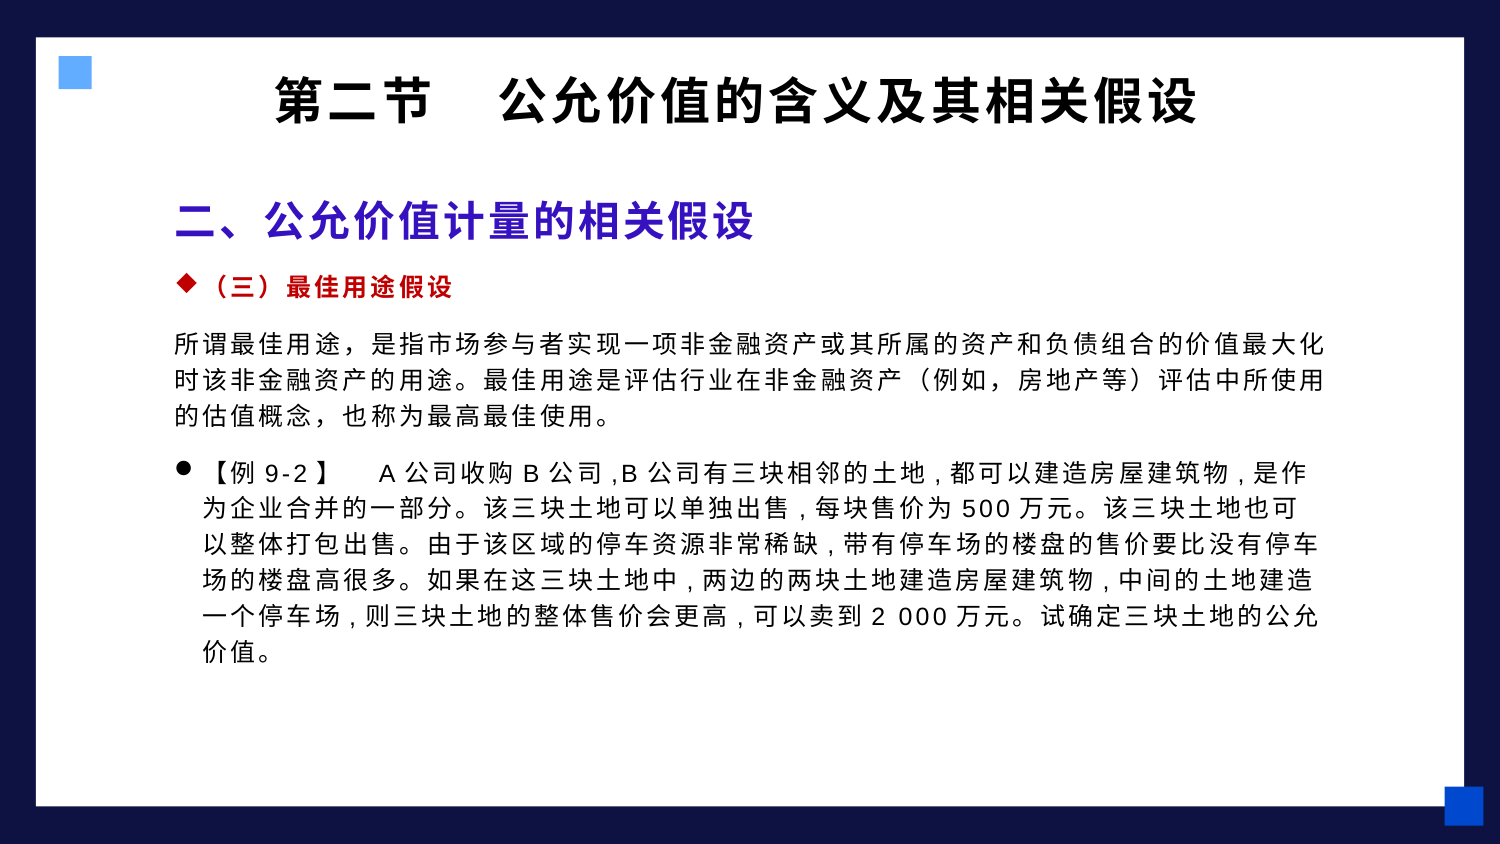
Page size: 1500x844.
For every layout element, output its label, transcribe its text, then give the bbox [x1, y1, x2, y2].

list 二、公允价值计量的相关假设 （三）最佳用途假设 所谓最佳用途，是指市场参与者实现一项非金融资产或其所属的资产和负债组合的价值最大化时该非金融资产的用途。最佳用途是评估行业在非金融资产（例如，房地产等）评估中所使用的估值概念，也称为最高最佳使用。 【例9-2】 A公司收购B公司,B公司有三块相邻的土地,都可以建造房屋建筑物,是作为企业合并的一部分。该三块土地可以单独出售,每块售价为500万元。该三块土地也可以整体打包出售。由于该区域的停车资源非常稀缺,带有停车场的楼盘的售价要比没有停车场的楼盘高很多。如果在这三块土地中,两边的两块土地建造房屋建筑物,中间的土地建造一个停车场,则三块土地的整体售价会更高,可以卖到2 000万元。试确定三块土地的公允价值。 [157, 179, 1343, 670]
title 第二节 公允价值的含义及其相关假设 [141, 48, 1327, 138]
